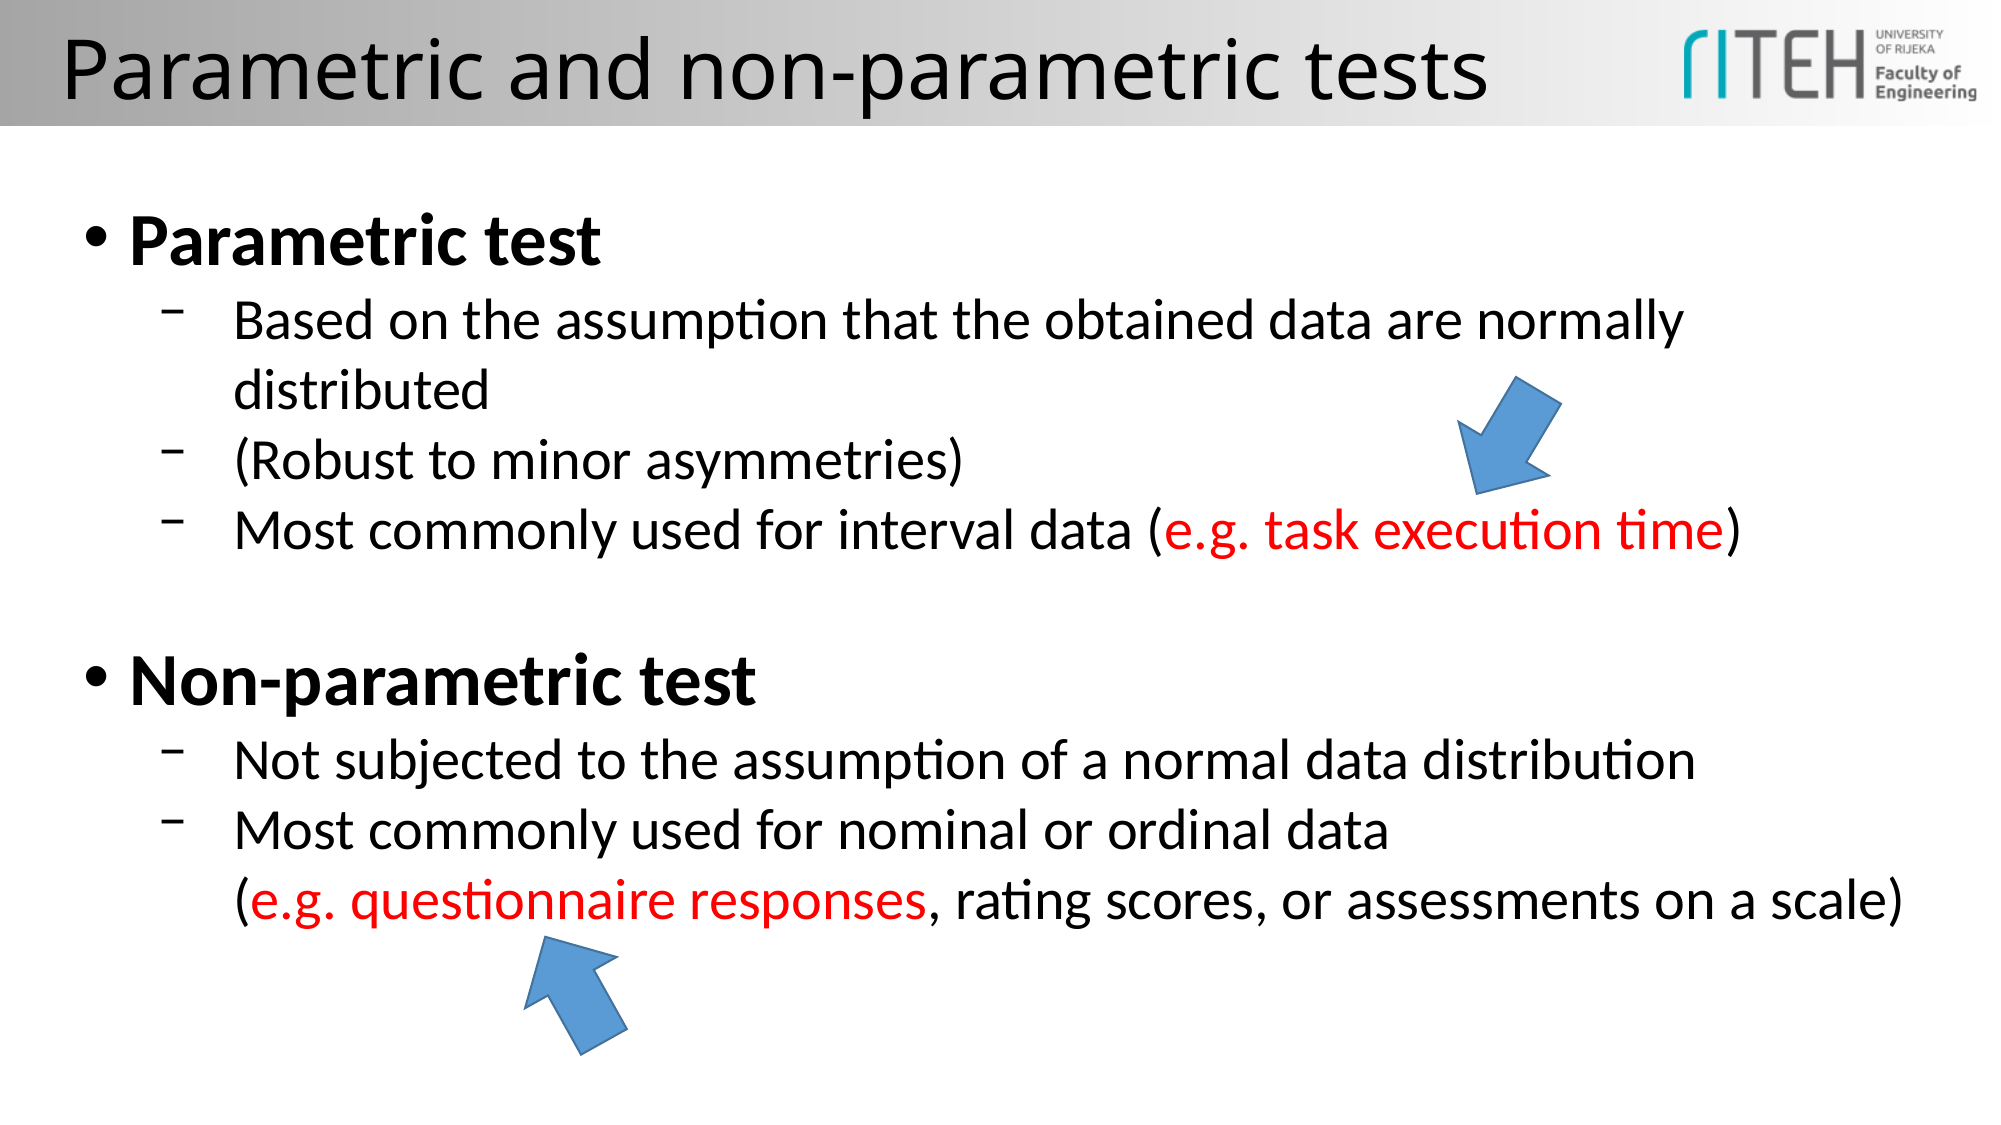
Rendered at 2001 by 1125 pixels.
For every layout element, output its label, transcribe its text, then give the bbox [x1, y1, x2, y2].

text_box Parametric test Based on the assumption that the obtained data are normally distributed (Robust to minor asymmetries) Most commonly used for interval data (e.g. task execution time) Non-parametric test Not subjected to the assumption of a normal data distribution Most commonly used for nominal or ordinal data (e.g. questionnaire responses, rating scores, or assessments on a scale) [68, 183, 1932, 939]
text_box [523, 935, 629, 1057]
text_box [0, 0, 2000, 127]
title Parametric and non-parametric tests [45, 20, 1601, 126]
text_box [1457, 375, 1563, 496]
picture [1683, 20, 1977, 107]
